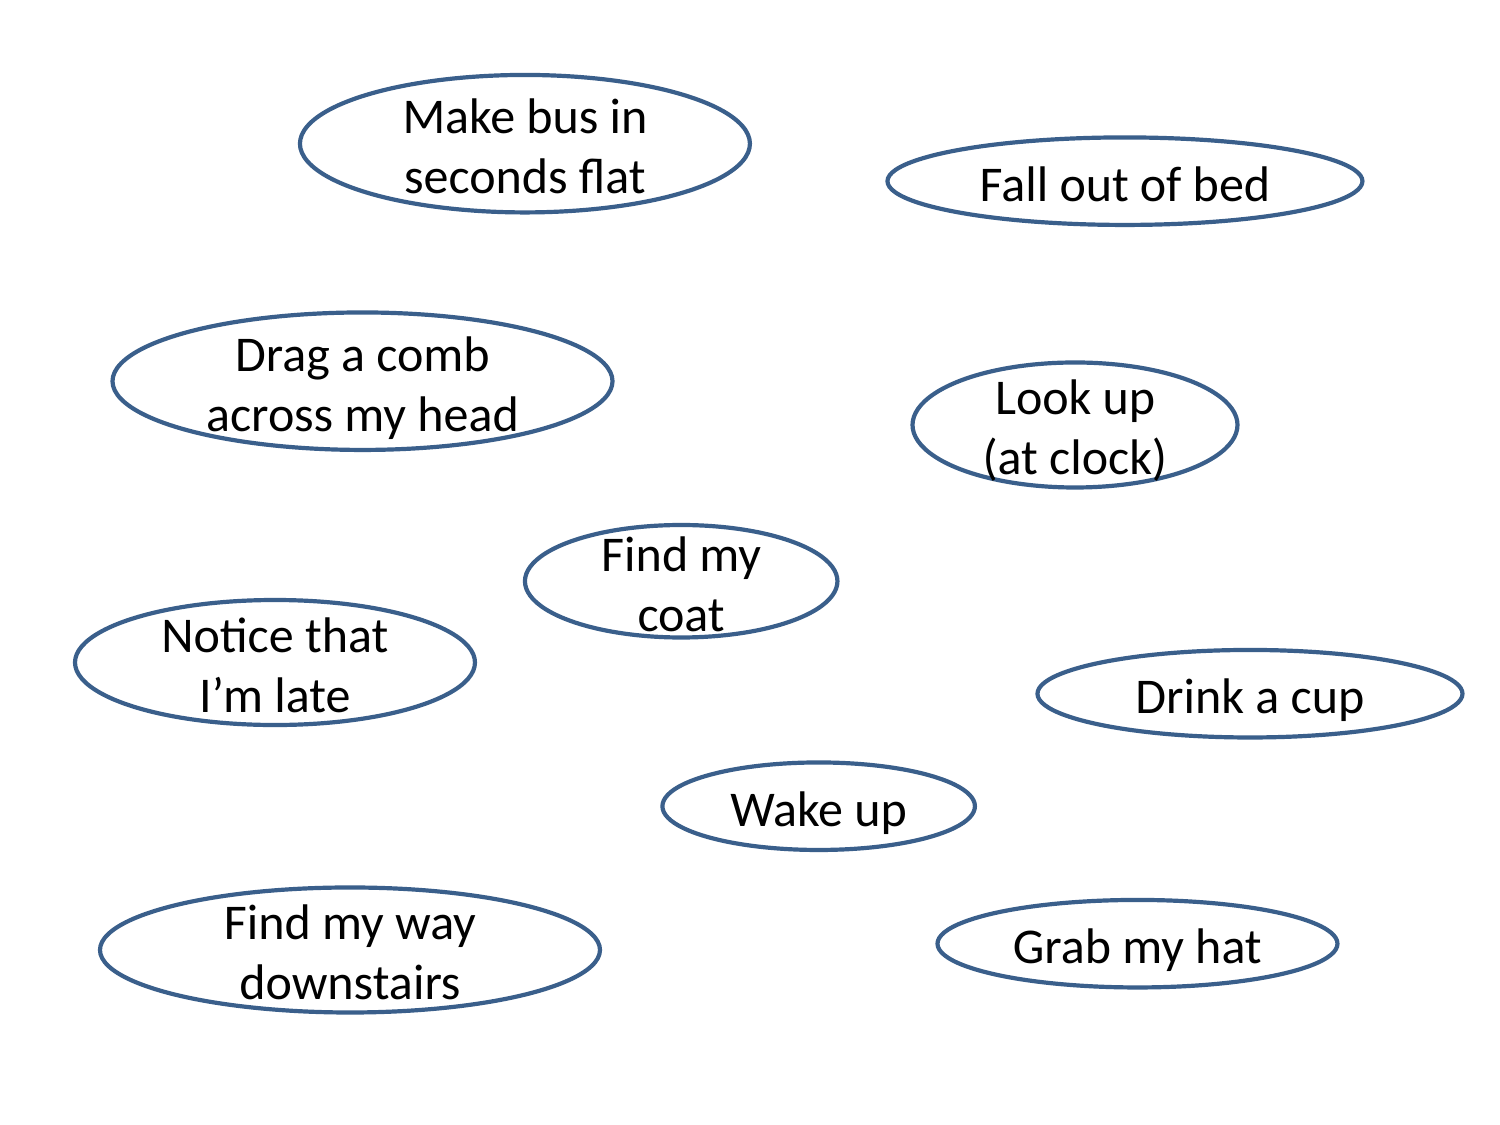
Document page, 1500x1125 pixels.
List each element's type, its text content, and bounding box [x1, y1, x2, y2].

text_box Make bus in seconds flat [297, 72, 753, 215]
text_box Wake up [660, 760, 978, 853]
text_box Find my way downstairs [97, 885, 603, 1015]
text_box Grab my hat [935, 897, 1340, 990]
text_box Find my coat [522, 522, 840, 640]
text_box Drink a cup [1035, 647, 1465, 740]
text_box Fall out of bed [885, 135, 1365, 228]
text_box Drag a comb across my head [110, 310, 615, 453]
text_box Notice that I’m late [72, 597, 478, 728]
text_box Look up (at clock) [910, 360, 1240, 490]
